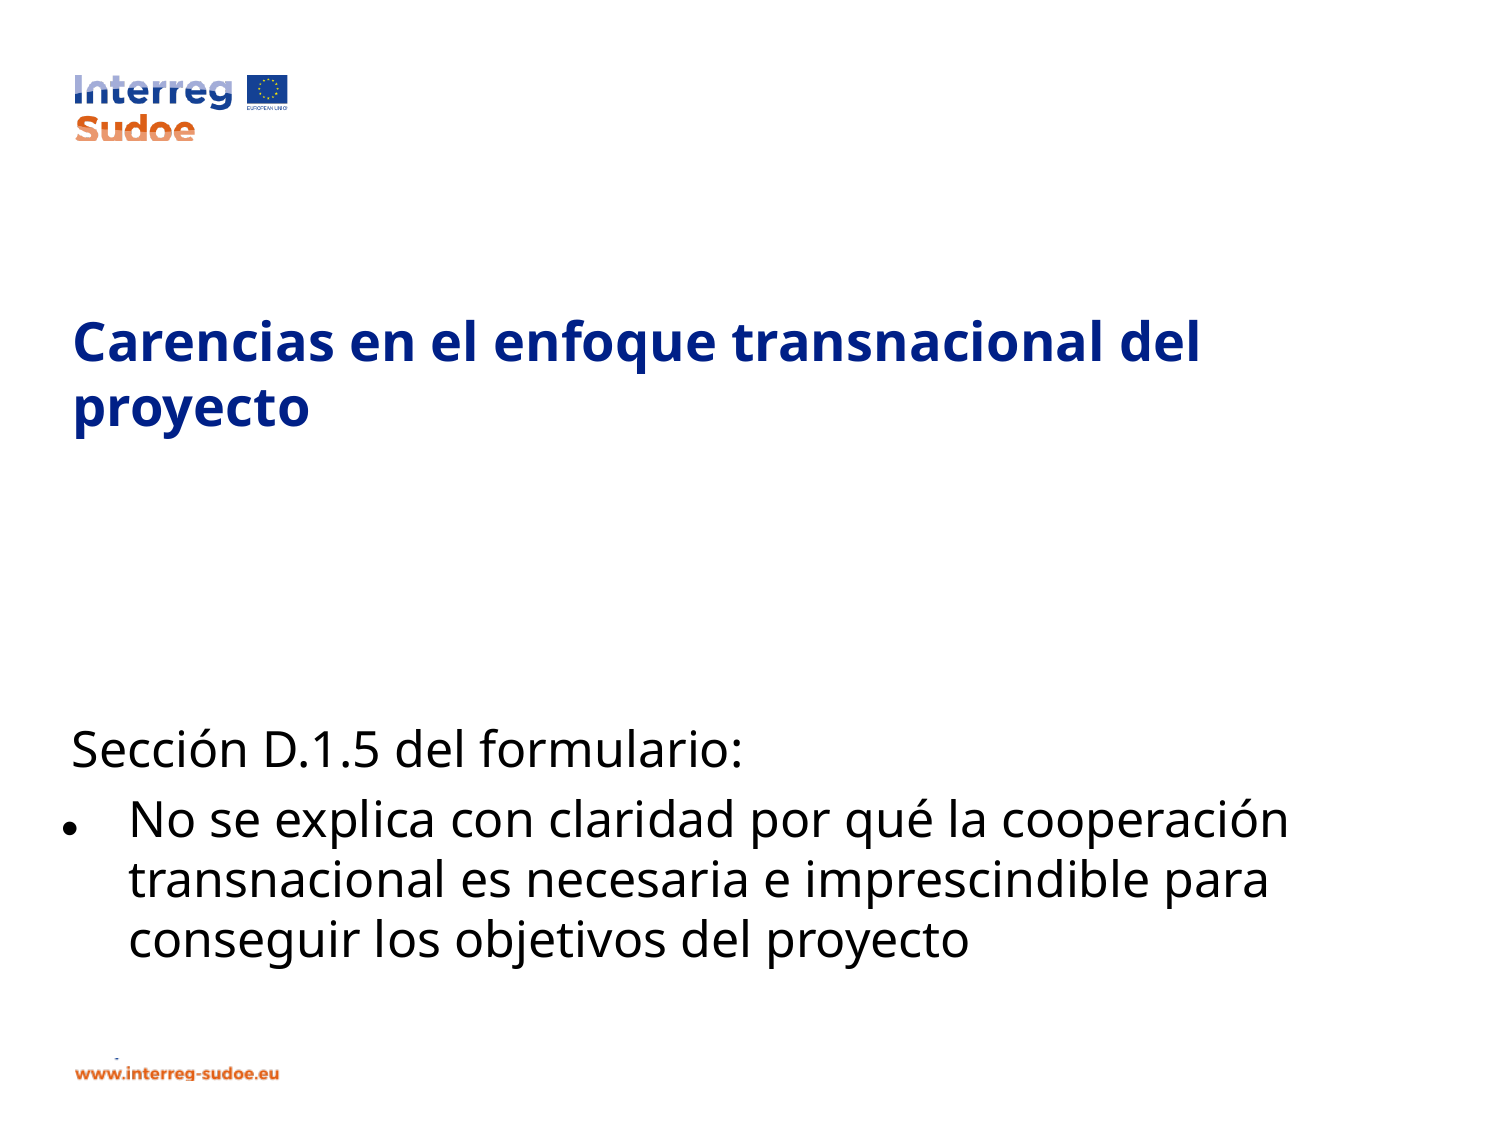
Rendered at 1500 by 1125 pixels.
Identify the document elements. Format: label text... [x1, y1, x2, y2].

list Sección D.1.5 del formulario: No se explica con claridad por qué la cooperación transnacional es necesaria e imprescindible para conseguir los objetivos del proyecto [56, 400, 1438, 976]
title Carencias en el enfoque transnacional del proyecto [57, 299, 1438, 450]
